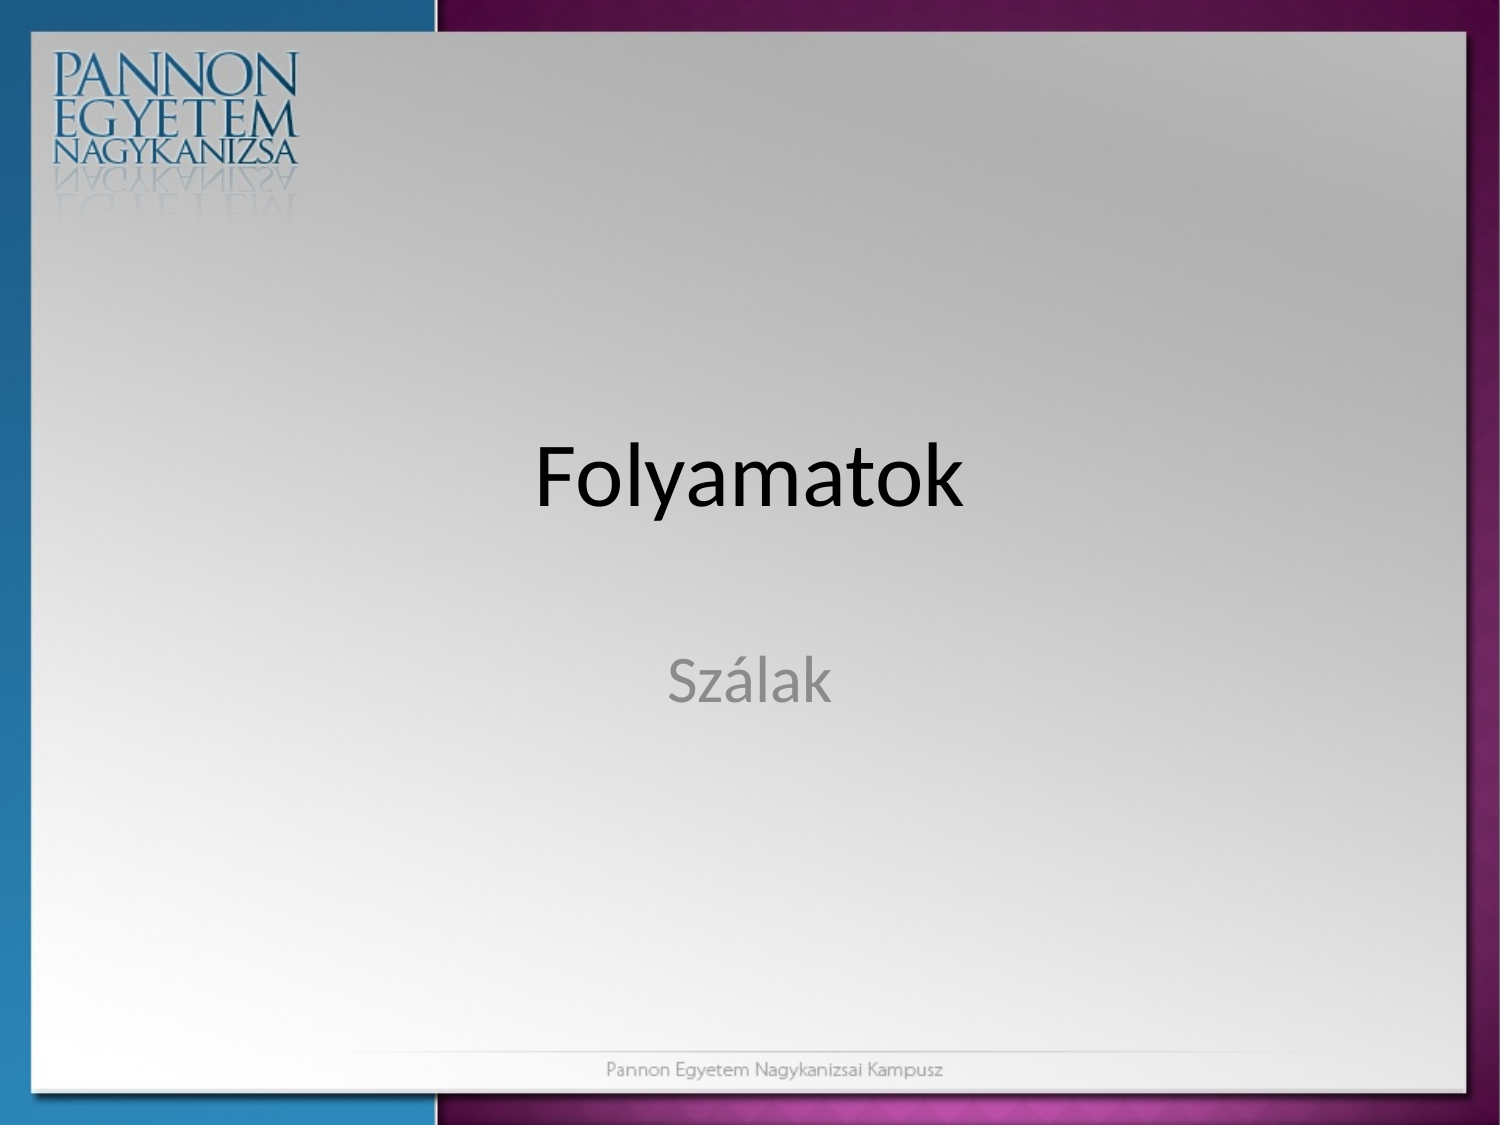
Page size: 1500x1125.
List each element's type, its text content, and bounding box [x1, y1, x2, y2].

subtitle Szálak [225, 637, 1275, 925]
picture [0, 0, 1500, 1125]
title Folyamatok [112, 349, 1388, 591]
